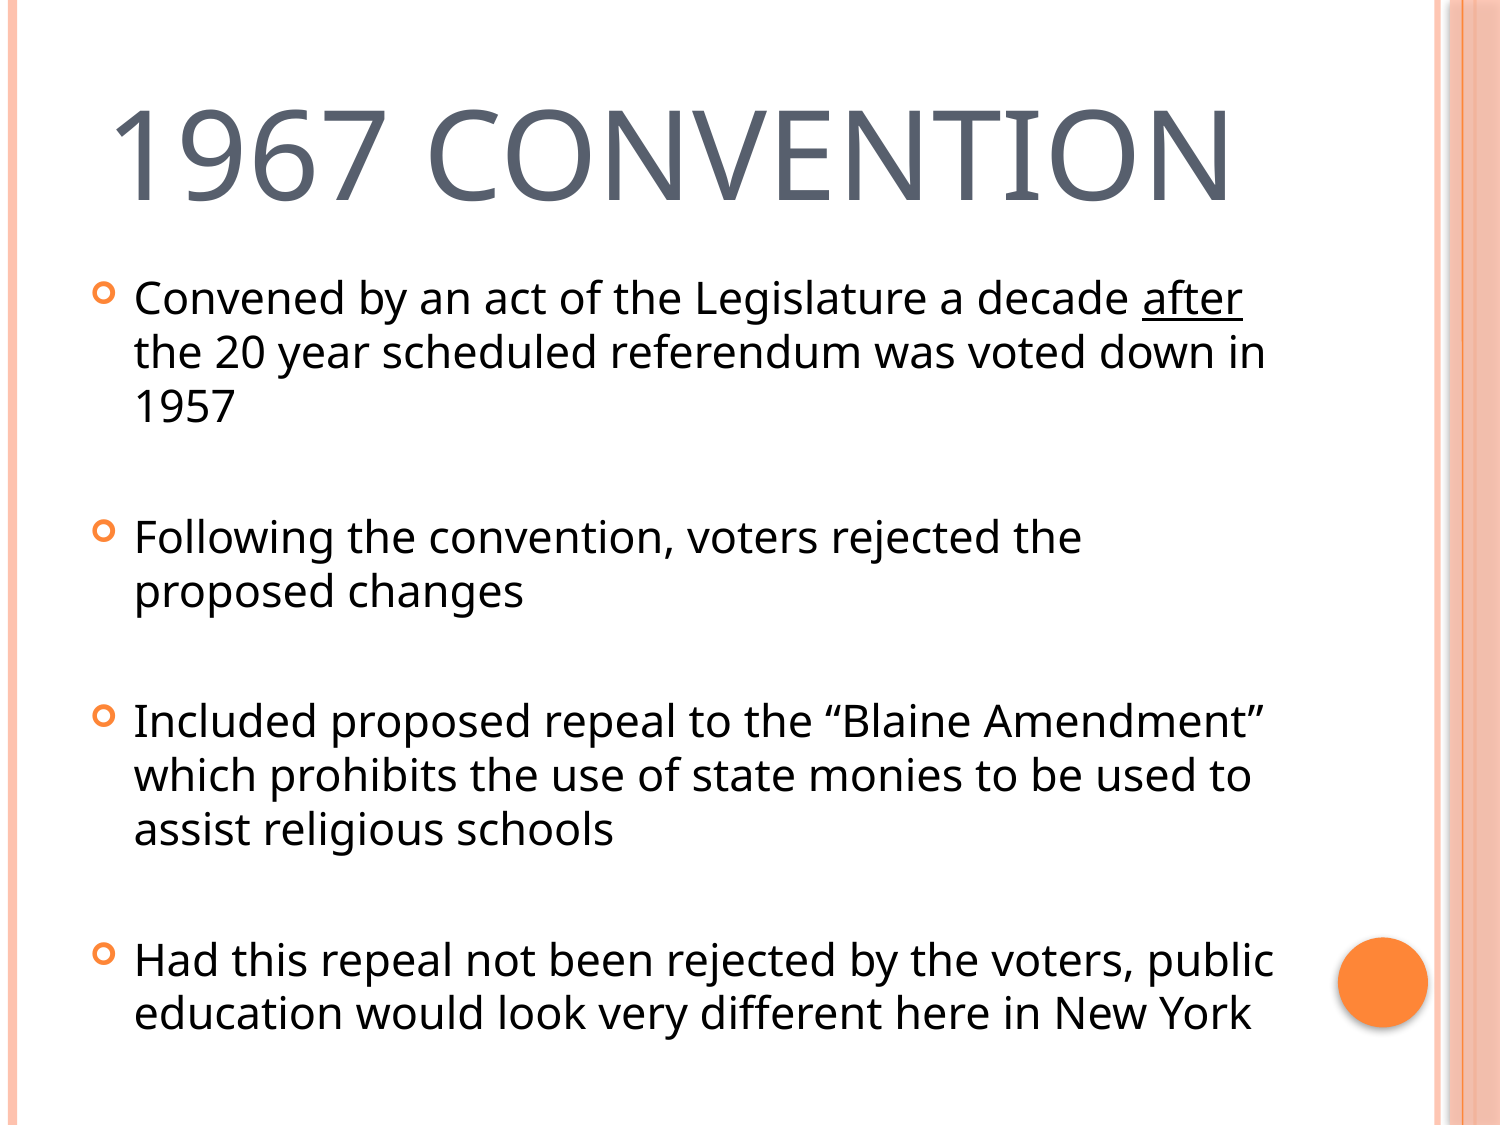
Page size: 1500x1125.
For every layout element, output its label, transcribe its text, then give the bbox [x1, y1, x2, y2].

title 1967 Convention [75, 45, 1300, 233]
list Convened by an act of the Legislature a decade after the 20 year scheduled referendum was voted down in 1957 Following the convention, voters rejected the proposed changes Included proposed repeal to the “Blaine Amendment” which prohibits the use of state monies to be used to assist religious schools Had this repeal not been rejected by the voters, public education would look very different here in New York [75, 262, 1300, 1062]
